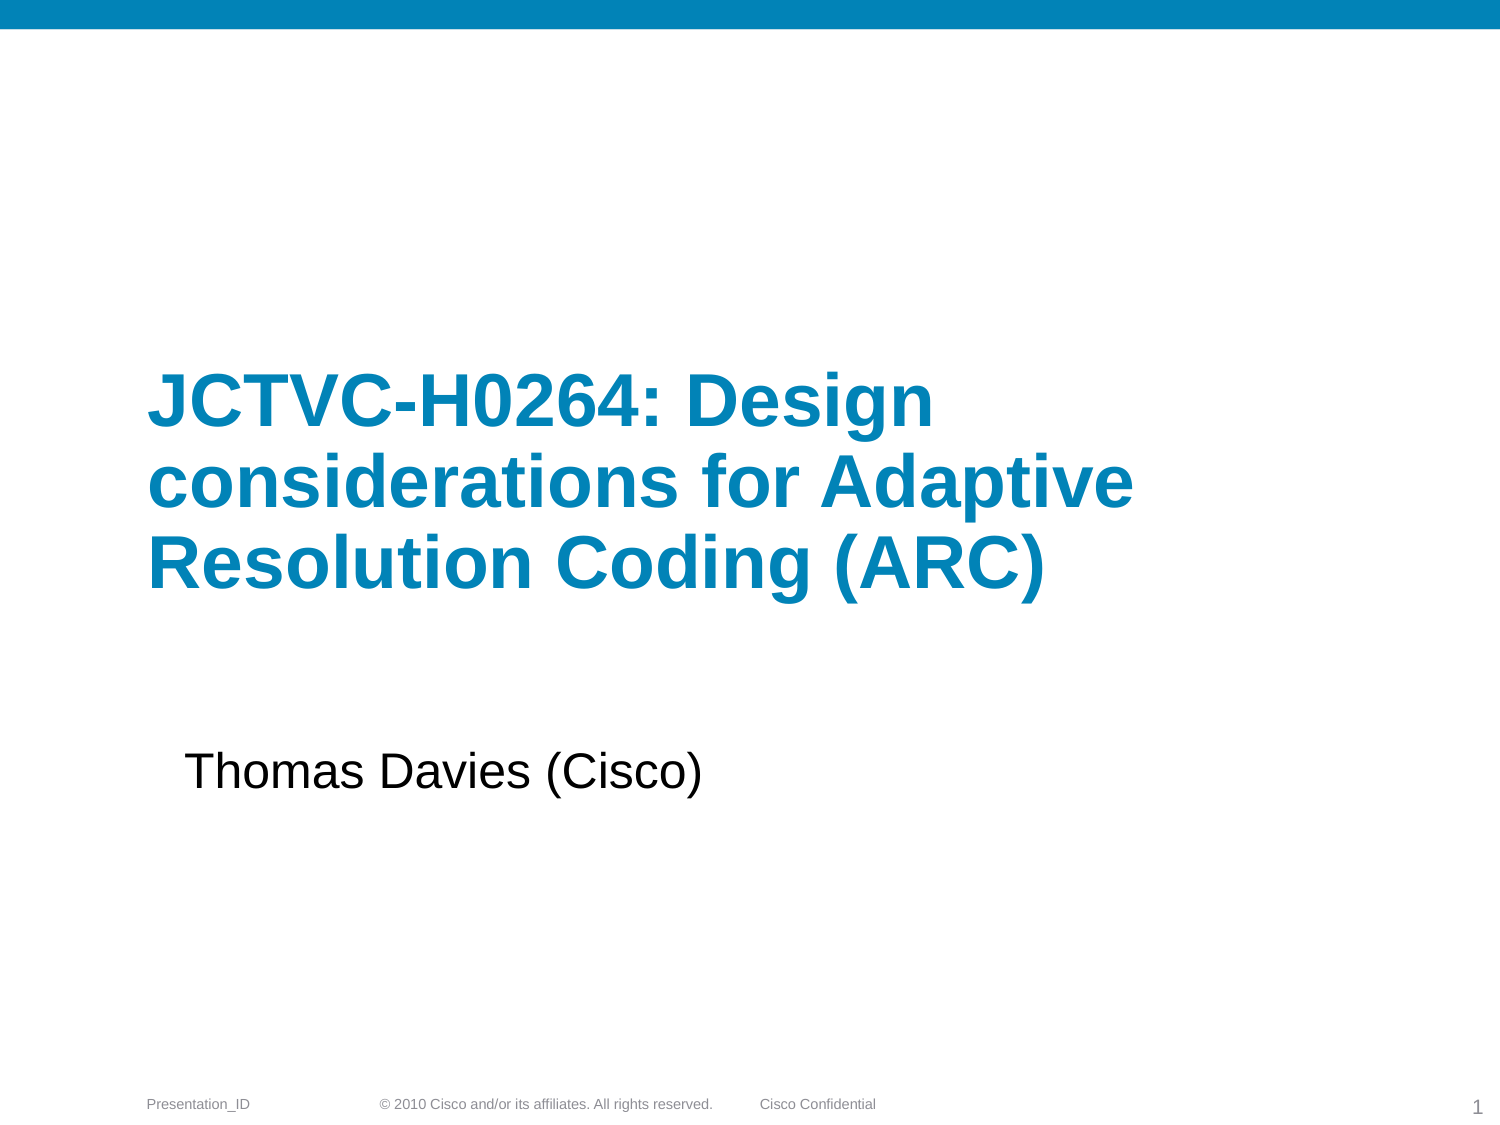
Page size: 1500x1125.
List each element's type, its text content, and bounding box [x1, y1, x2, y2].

title JCTVC-H0264: Design considerations for Adaptive Resolution Coding (ARC) [134, 360, 1354, 612]
text_box Thomas Davies (Cisco) [169, 735, 1500, 896]
